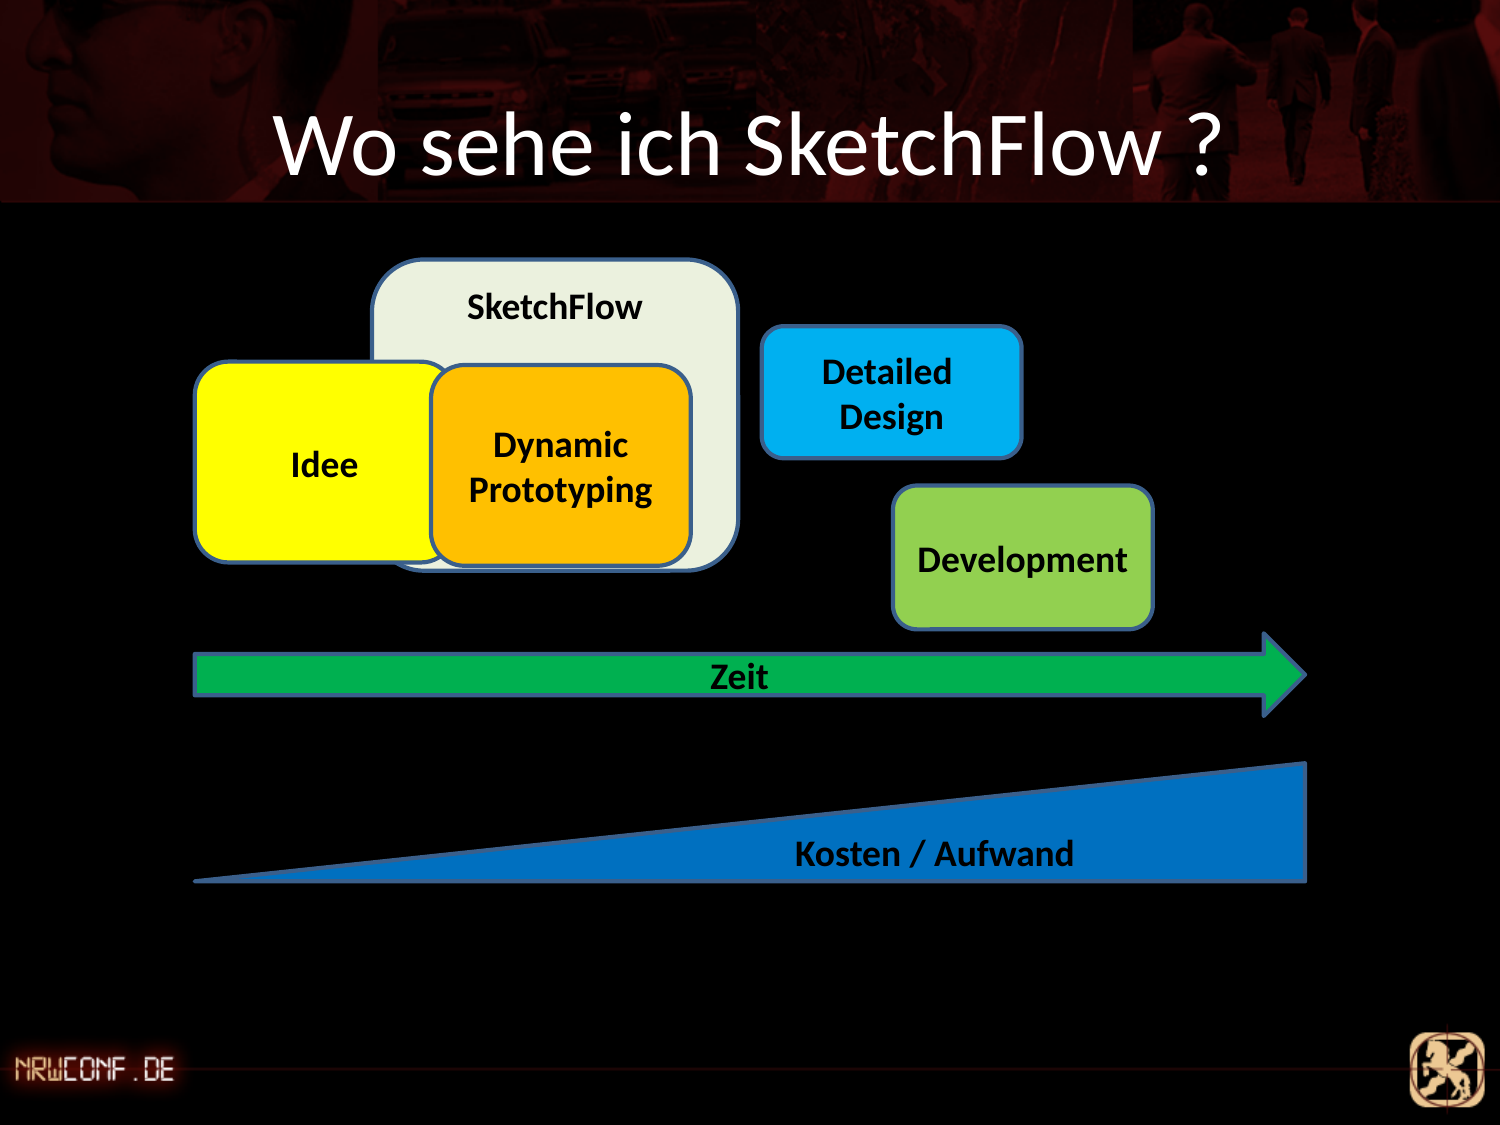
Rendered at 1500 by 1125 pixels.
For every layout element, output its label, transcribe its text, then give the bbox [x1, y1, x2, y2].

text_box Dynamic Prototyping [428, 362, 693, 568]
text_box Kosten / Aufwand [192, 761, 1308, 884]
text_box Development [890, 483, 1155, 632]
title Wo sehe ich SketchFlow ? [75, 45, 1425, 233]
picture [0, 0, 1500, 1125]
text_box Idee [192, 359, 445, 565]
text_box SketchFlow [369, 257, 741, 573]
text_box Detailed Design [759, 324, 1024, 461]
text_box Zeit [192, 631, 1308, 718]
